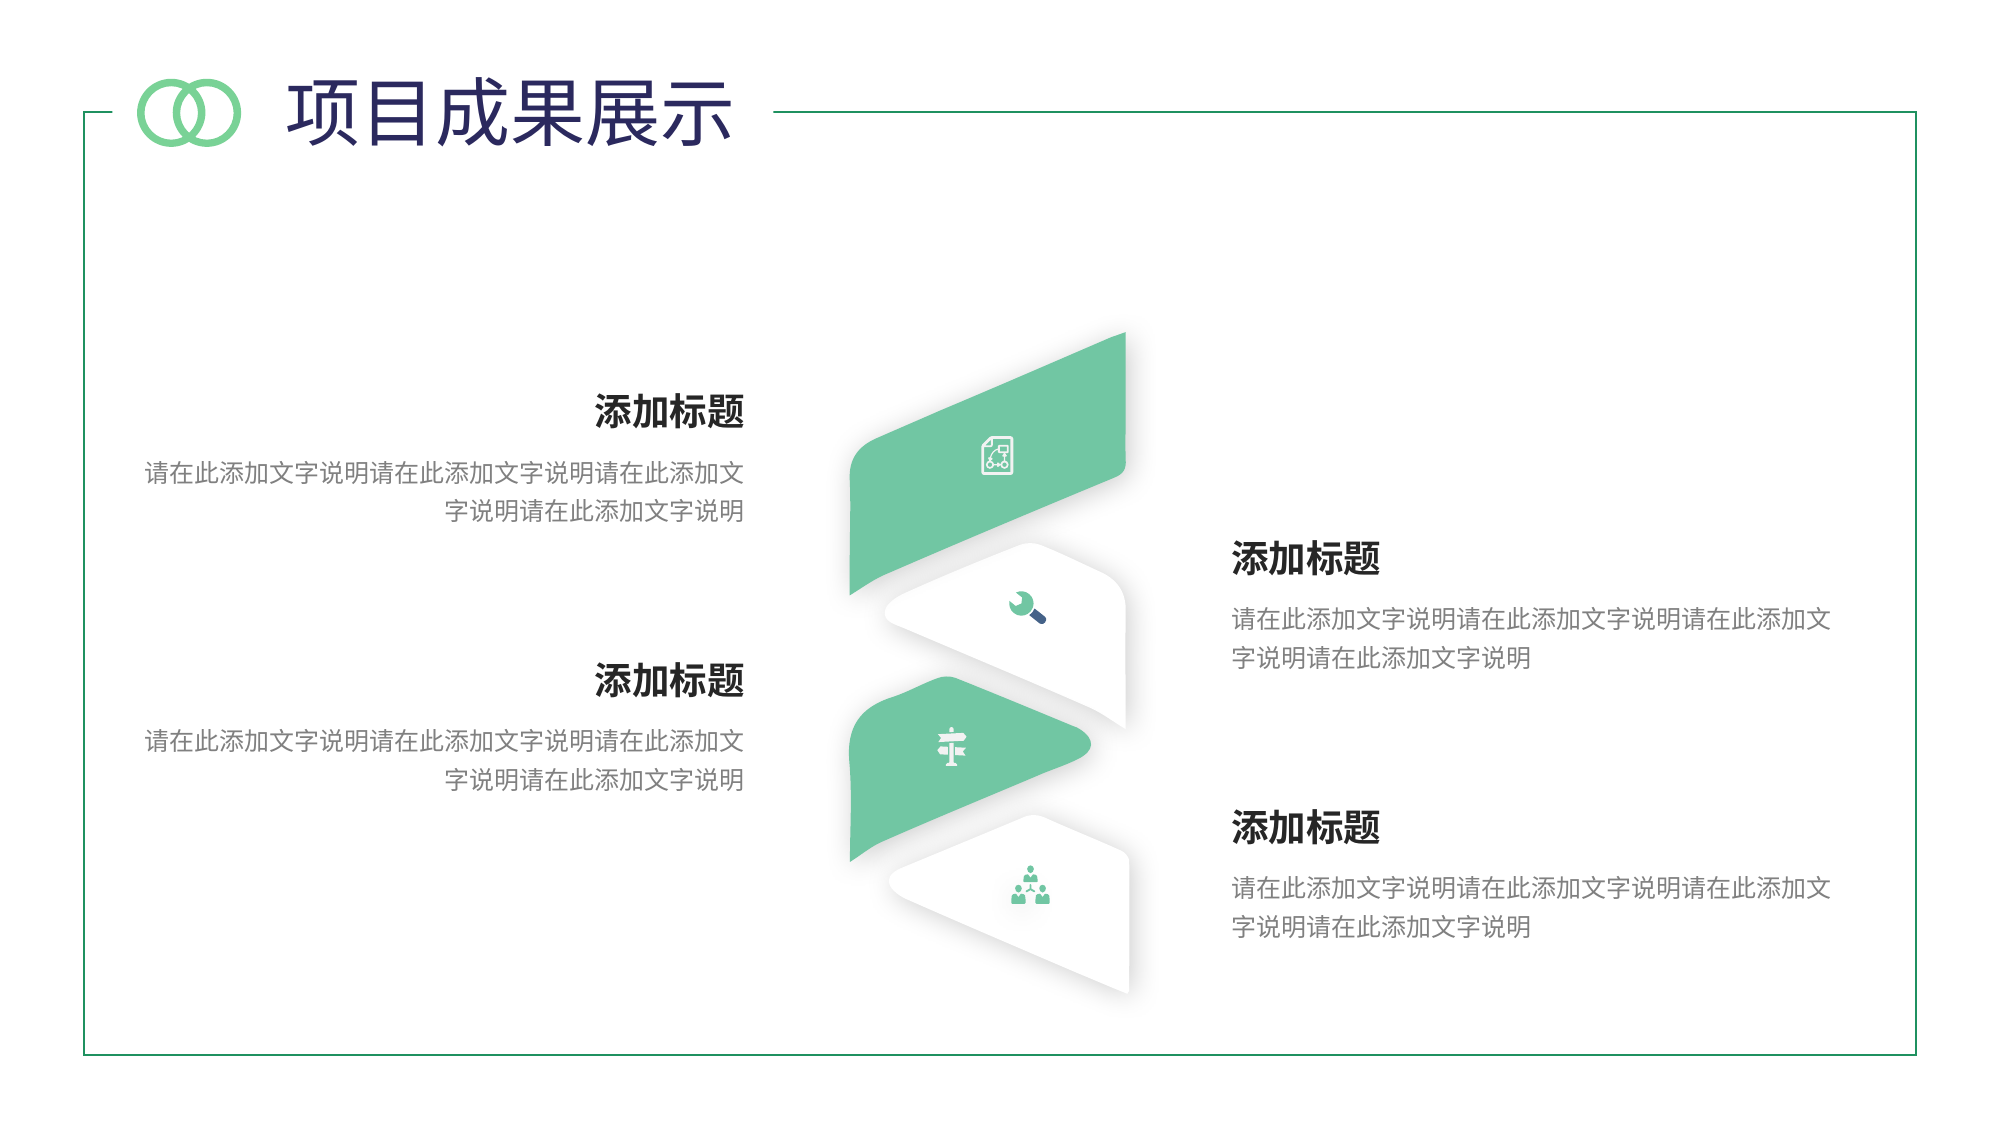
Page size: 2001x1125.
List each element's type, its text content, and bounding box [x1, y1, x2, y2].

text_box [121, 649, 760, 800]
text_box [1216, 796, 1855, 947]
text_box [121, 380, 760, 531]
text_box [1216, 527, 1855, 678]
text_box 项目成果展示 [270, 58, 788, 164]
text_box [846, 332, 1130, 994]
